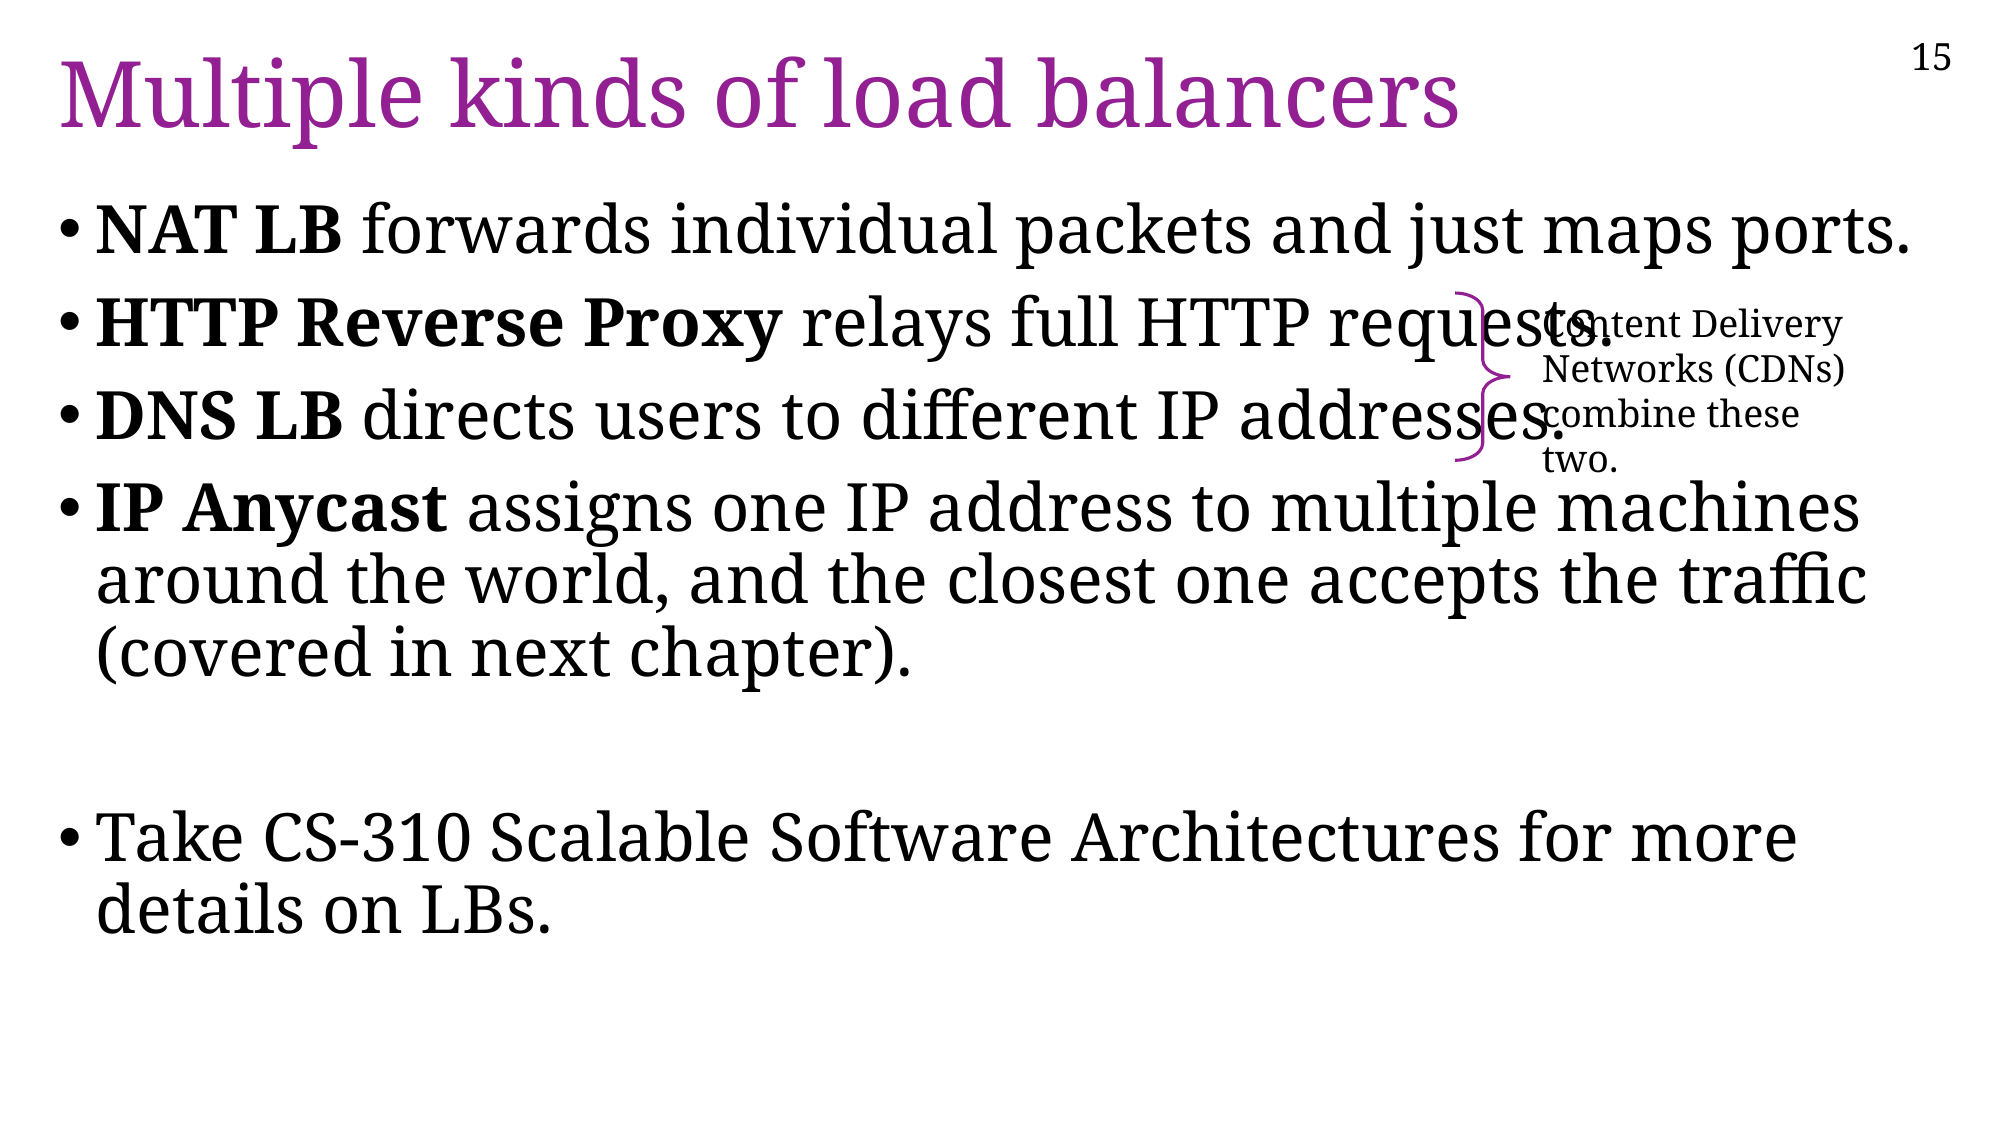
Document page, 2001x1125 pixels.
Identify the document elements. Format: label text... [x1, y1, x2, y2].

text_box Content Delivery Networks (CDNs) combine these two. [1527, 293, 1871, 488]
title Multiple kinds of load balancers [43, 25, 1953, 171]
text_box [1455, 292, 1511, 461]
list NAT LB forwards individual packets and just maps ports. HTTP Reverse Proxy relays full HTTP requests. DNS LB directs users to different IP addresses. IP Anycast assigns one IP address to multiple machines around the world, and the closest one accepts the traffic (covered in next chapter). Take CS-310 Scalable Software Architectures for more details on LBs. [43, 188, 1953, 1106]
